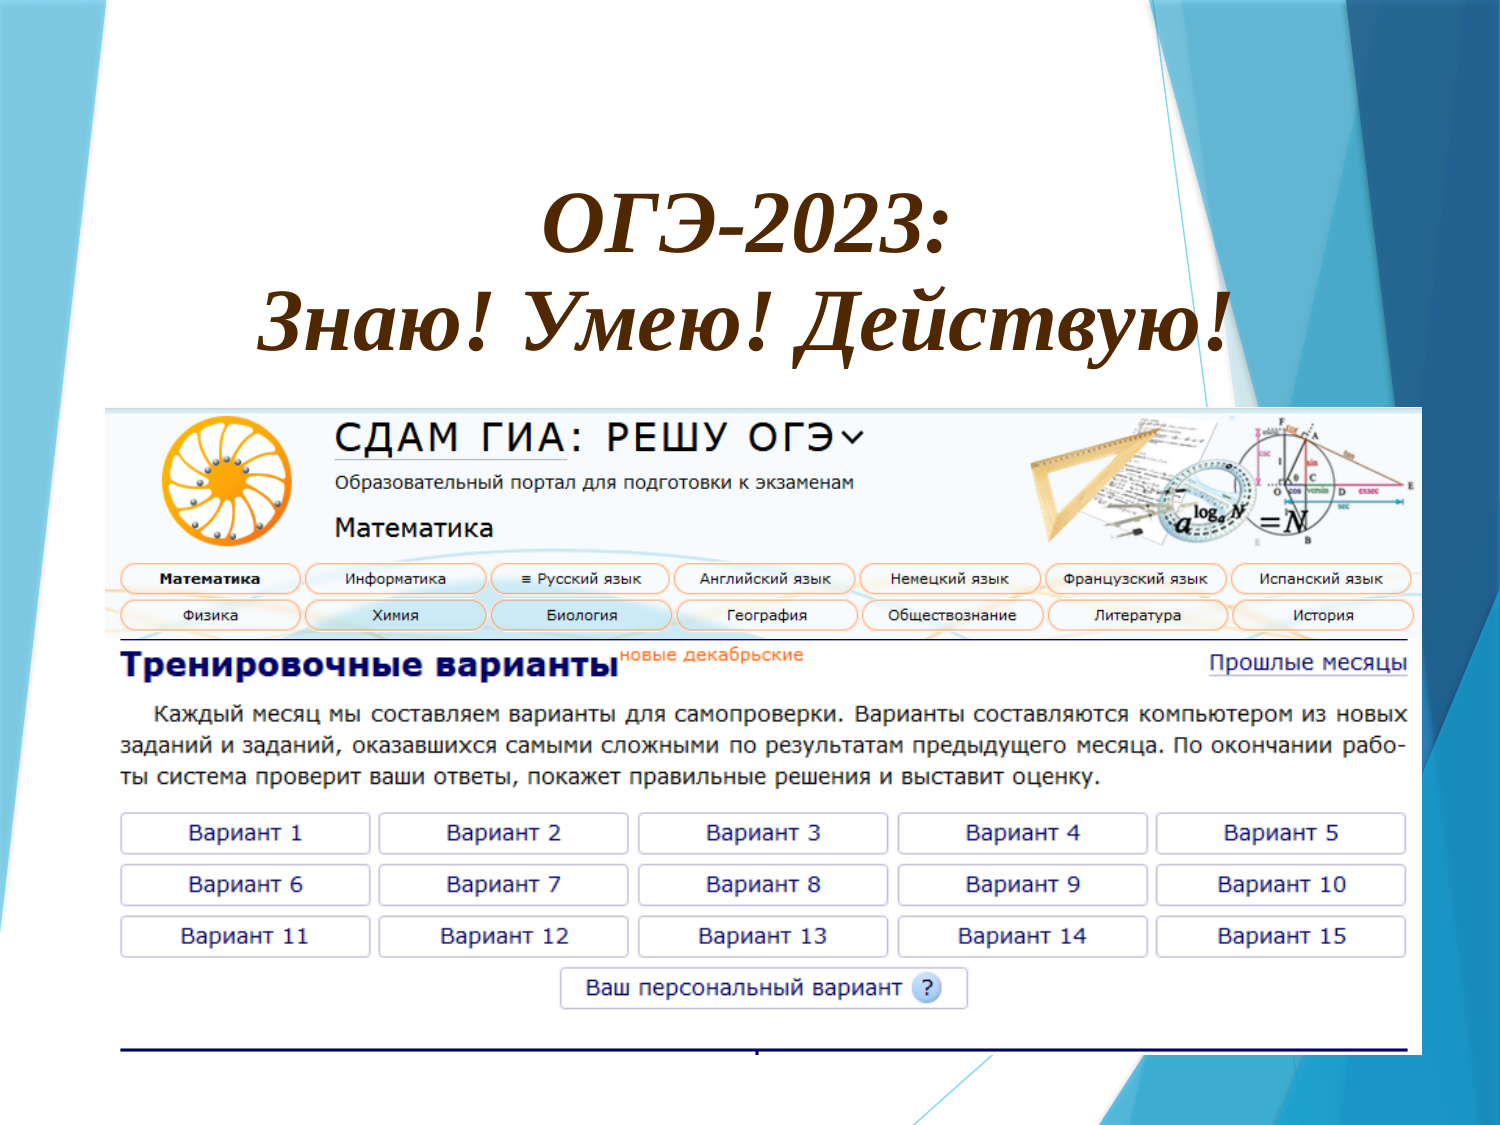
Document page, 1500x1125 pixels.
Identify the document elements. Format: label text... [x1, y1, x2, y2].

picture [105, 406, 1422, 1056]
title ОГЭ-2023: Знаю! Умею! Действую! [143, 164, 1353, 378]
